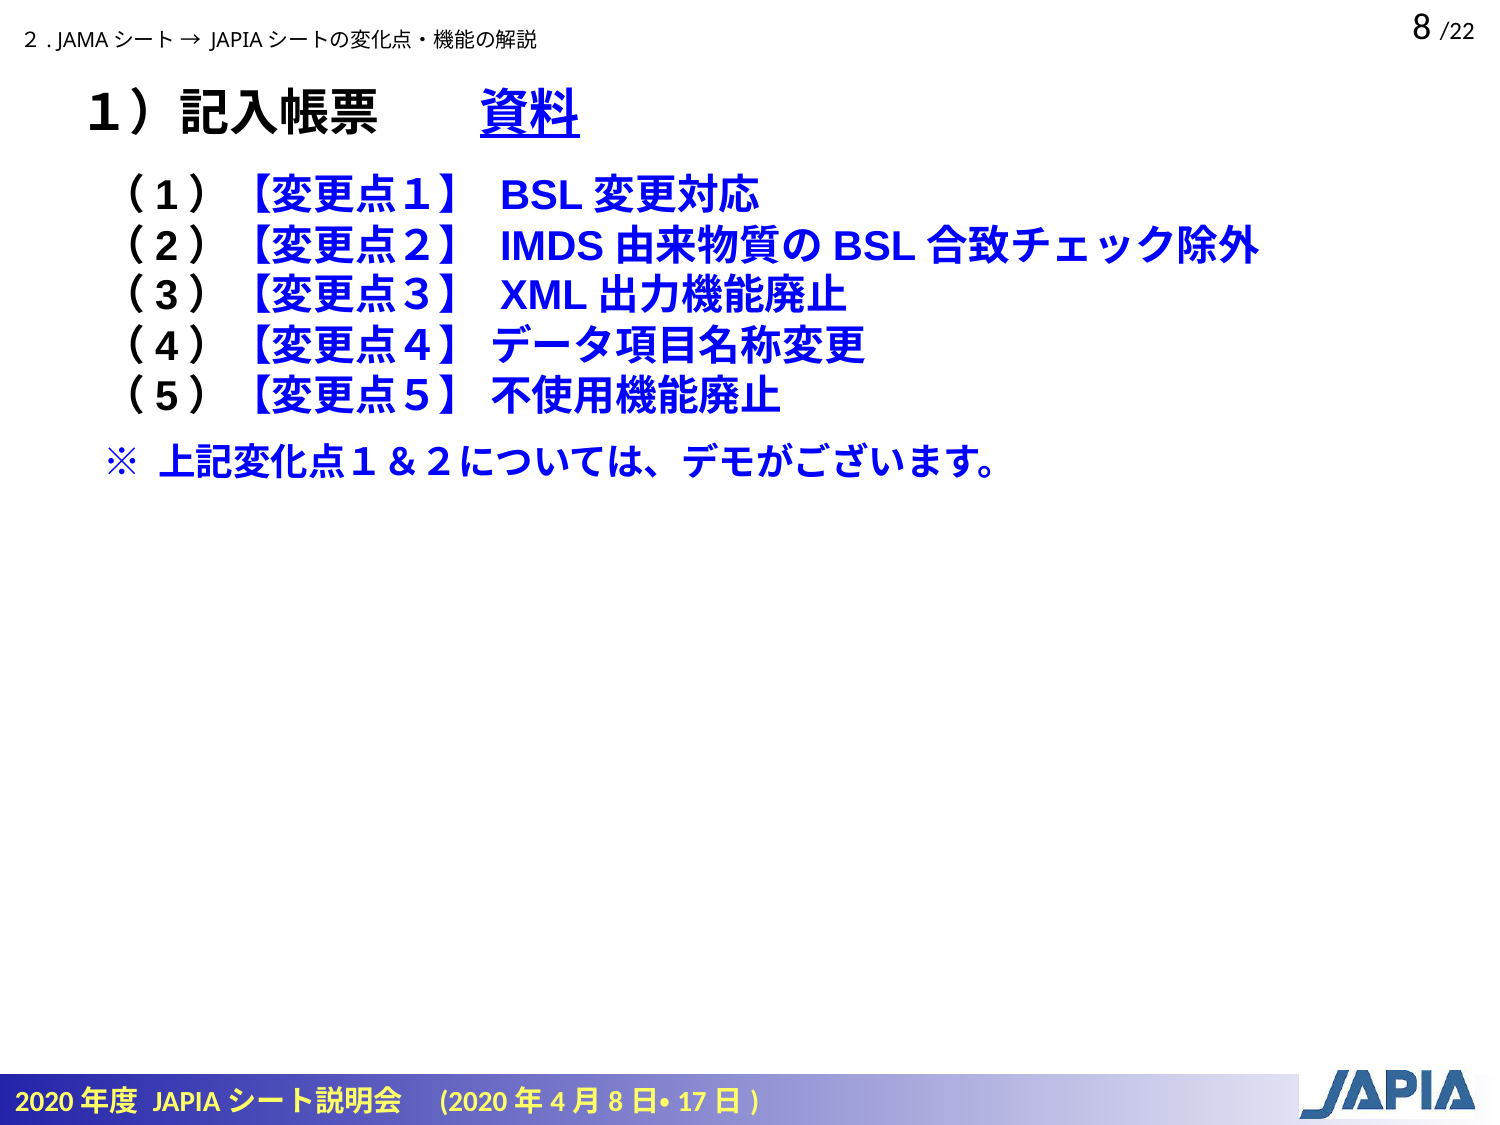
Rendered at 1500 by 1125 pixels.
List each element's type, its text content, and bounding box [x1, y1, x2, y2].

text_box １）記入帳票 資料 [64, 73, 1341, 161]
picture [1299, 1070, 1475, 1119]
text_box ２. JAMAシート → JAPIAシートの変化点・機能の解説 [5, 7, 857, 60]
text_box （1）【変更点１】 BSL変更対応 （2）【変更点２】 IMDS由来物質のBSL合致チェック除外 （3）【変更点３】 XML出力機能廃止 （4）【変更点４】 データ項目名称変更 （5）【変更点５】 不使用機能廃止 ※ 上記変化点１＆２については、デモがございます。 [86, 159, 1343, 552]
